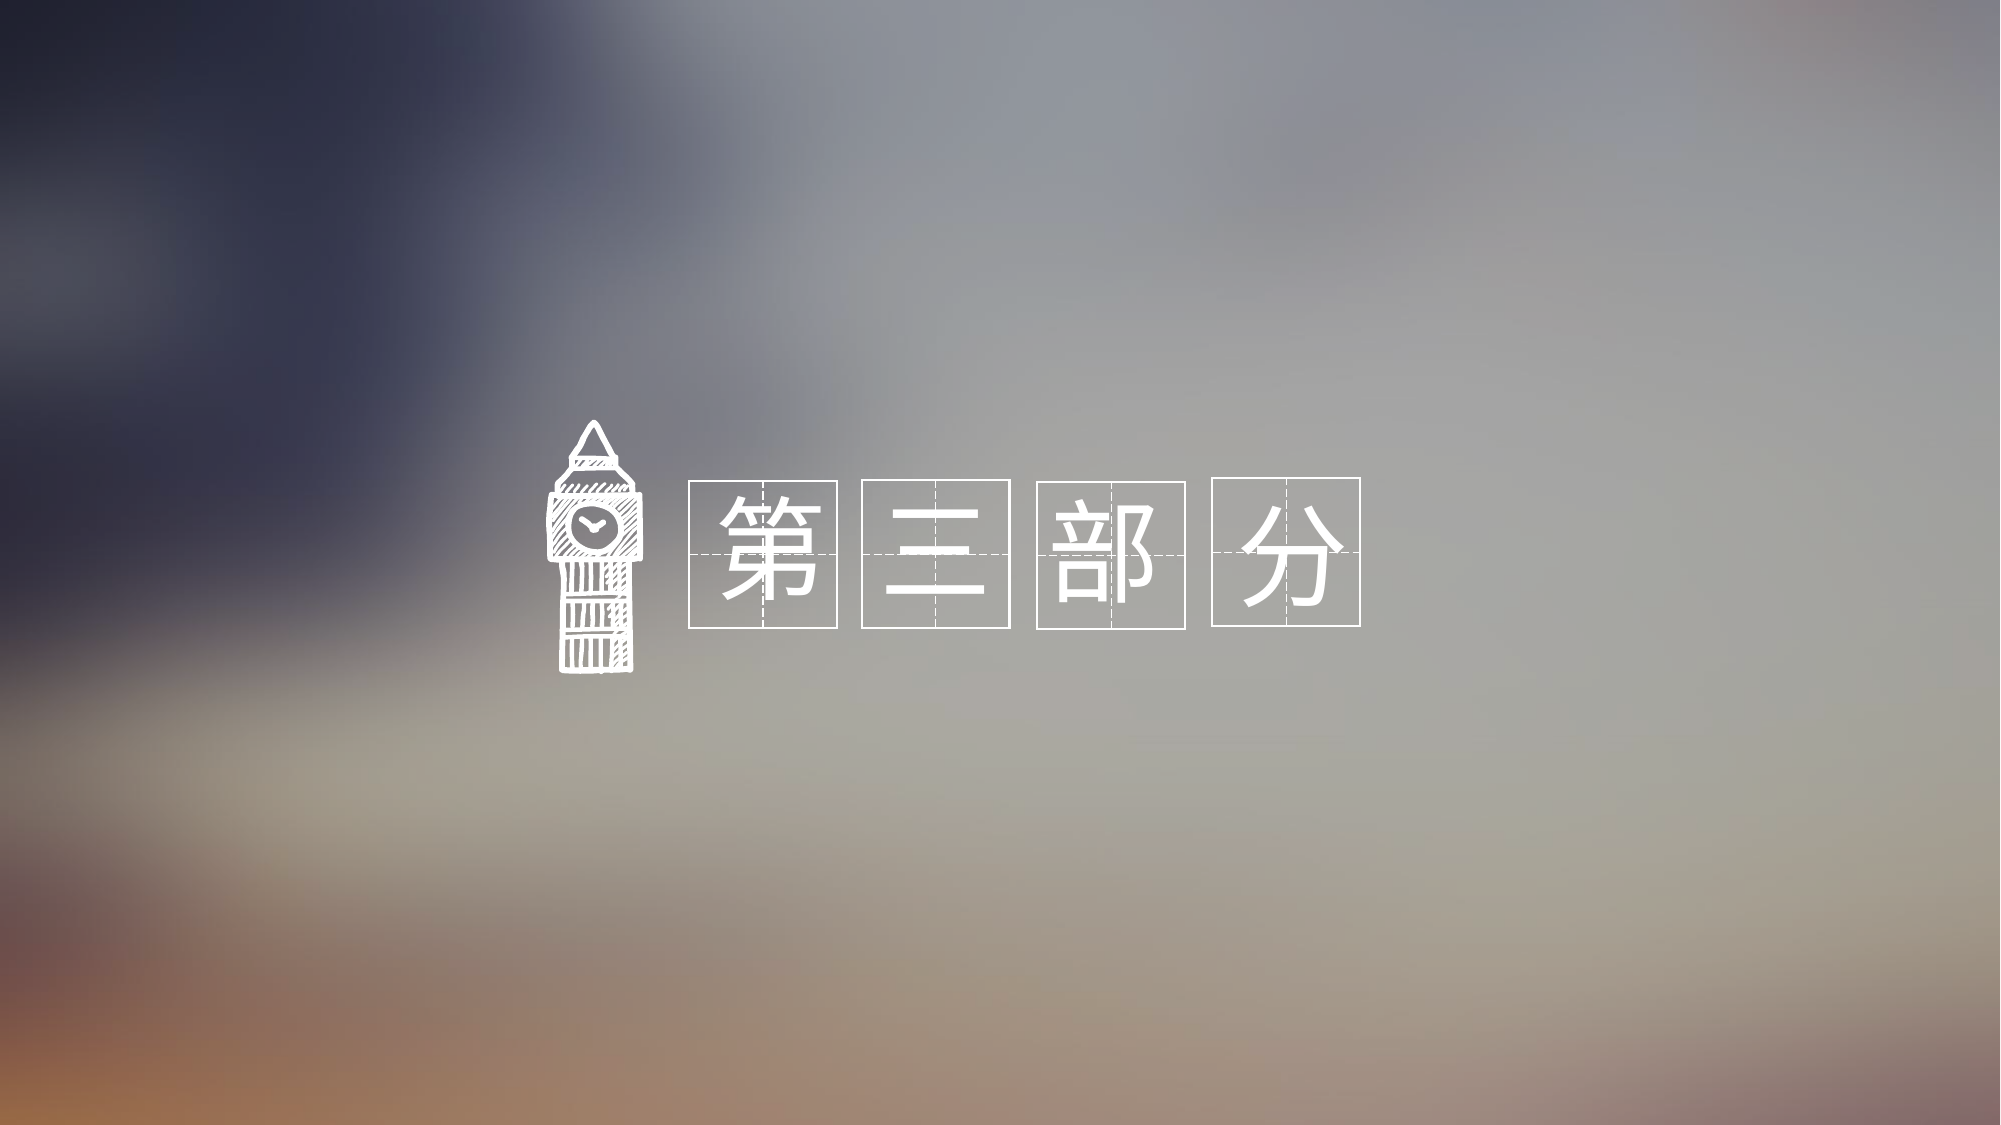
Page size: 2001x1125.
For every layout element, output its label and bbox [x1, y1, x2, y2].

text_box [546, 420, 643, 674]
text_box [688, 471, 888, 629]
text_box [1032, 474, 1220, 630]
picture [0, 0, 2001, 1125]
text_box [861, 473, 1052, 628]
text_box [1212, 478, 1409, 630]
